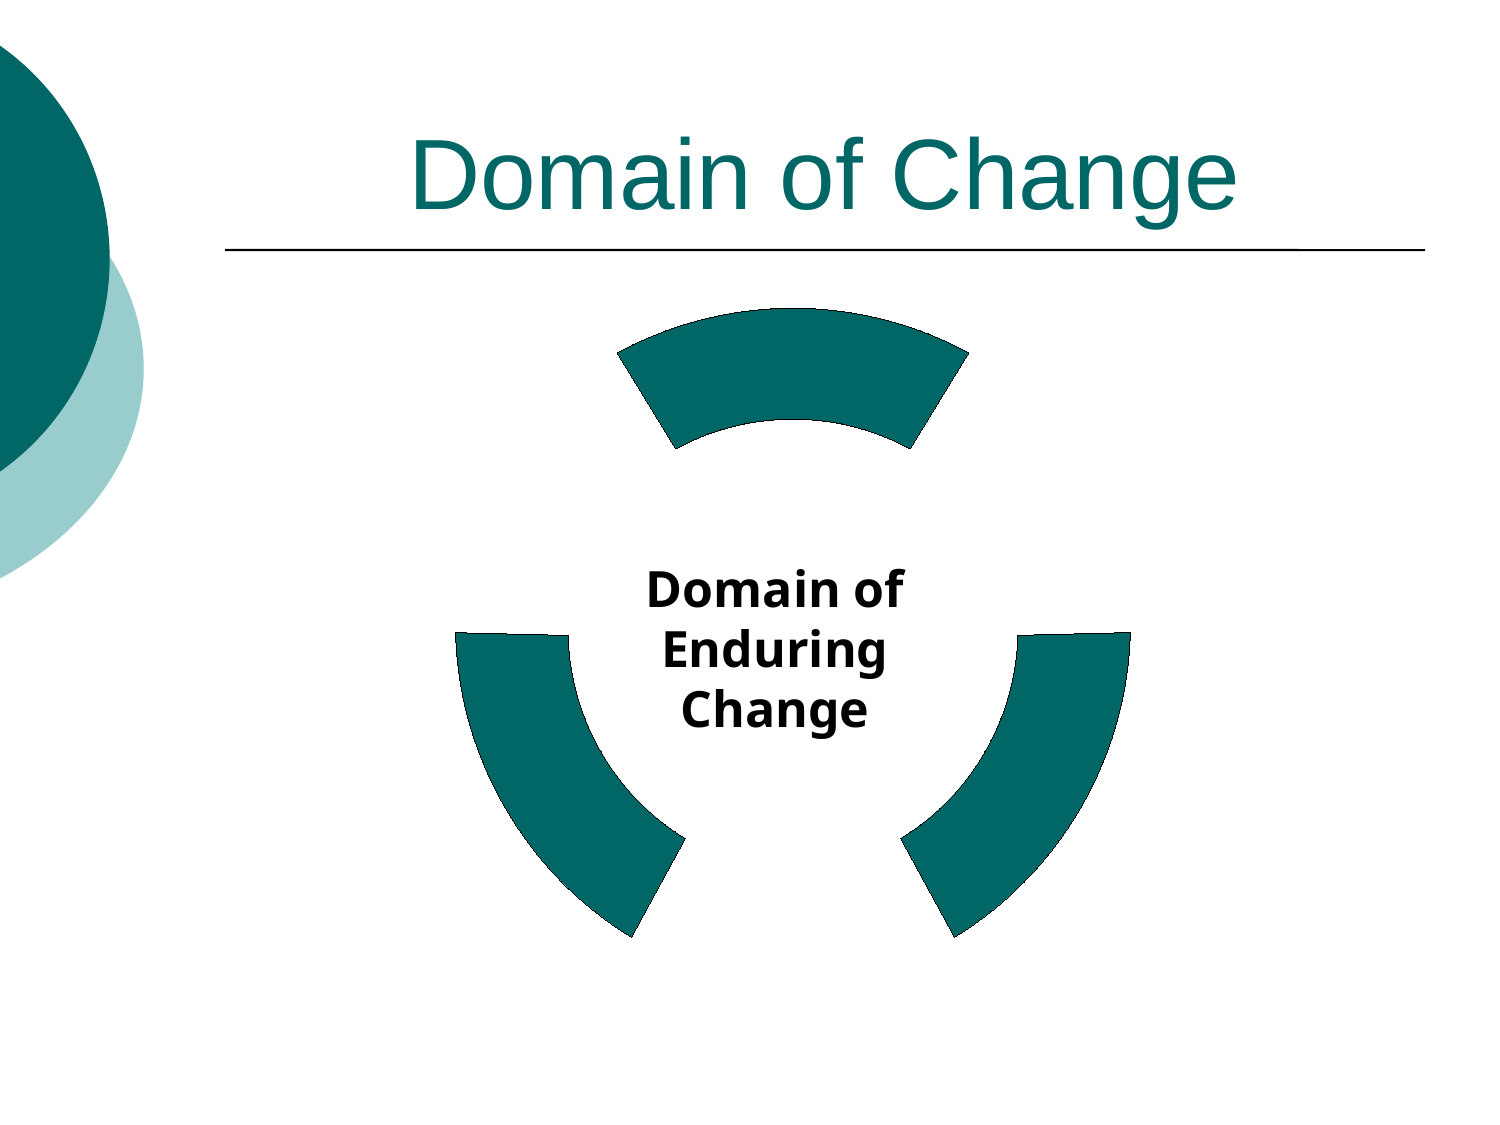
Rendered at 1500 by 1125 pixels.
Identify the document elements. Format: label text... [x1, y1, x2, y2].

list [124, 187, 1462, 1095]
title Domain of Change [224, 49, 1425, 185]
